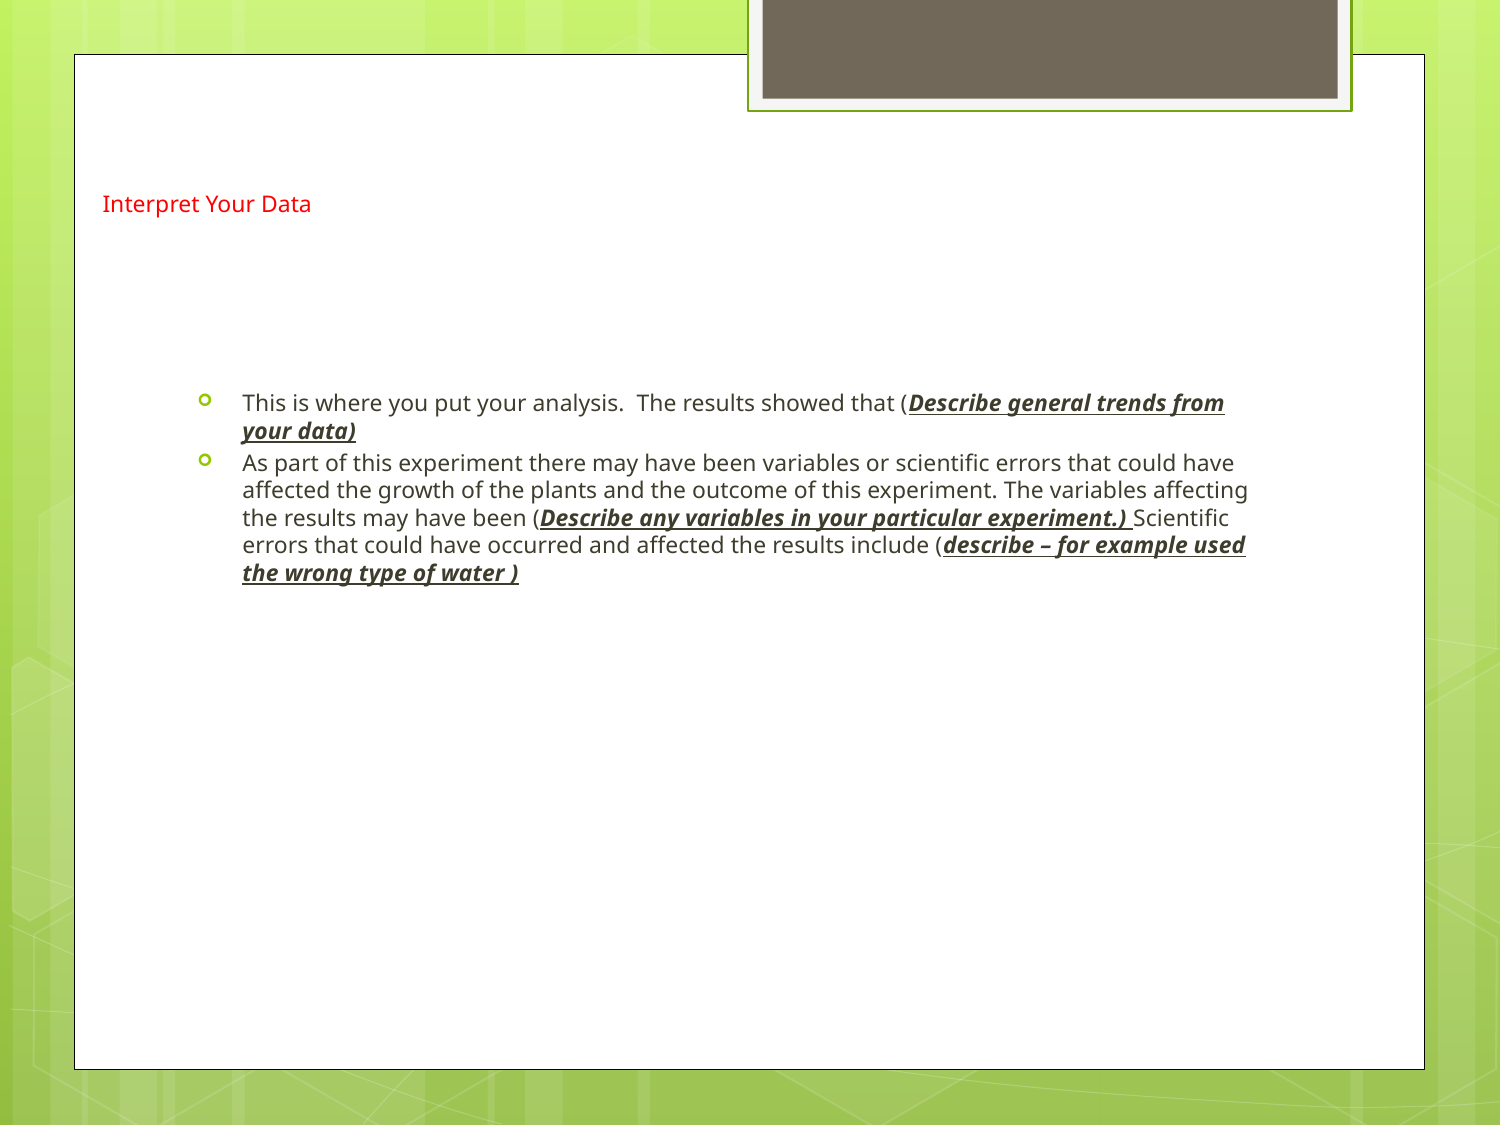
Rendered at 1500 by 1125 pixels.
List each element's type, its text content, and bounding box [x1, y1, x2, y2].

list This is where you put your analysis. The results showed that (Describe general trends from your data) As part of this experiment there may have been variables or scientific errors that could have affected the growth of the plants and the outcome of this experiment. The variables affecting the results may have been (Describe any variables in your particular experiment.) Scientific errors that could have occurred and affected the results include (describe – for example used the wrong type of water ) [171, 381, 1283, 957]
title Interpret Your Data [87, 37, 1388, 225]
